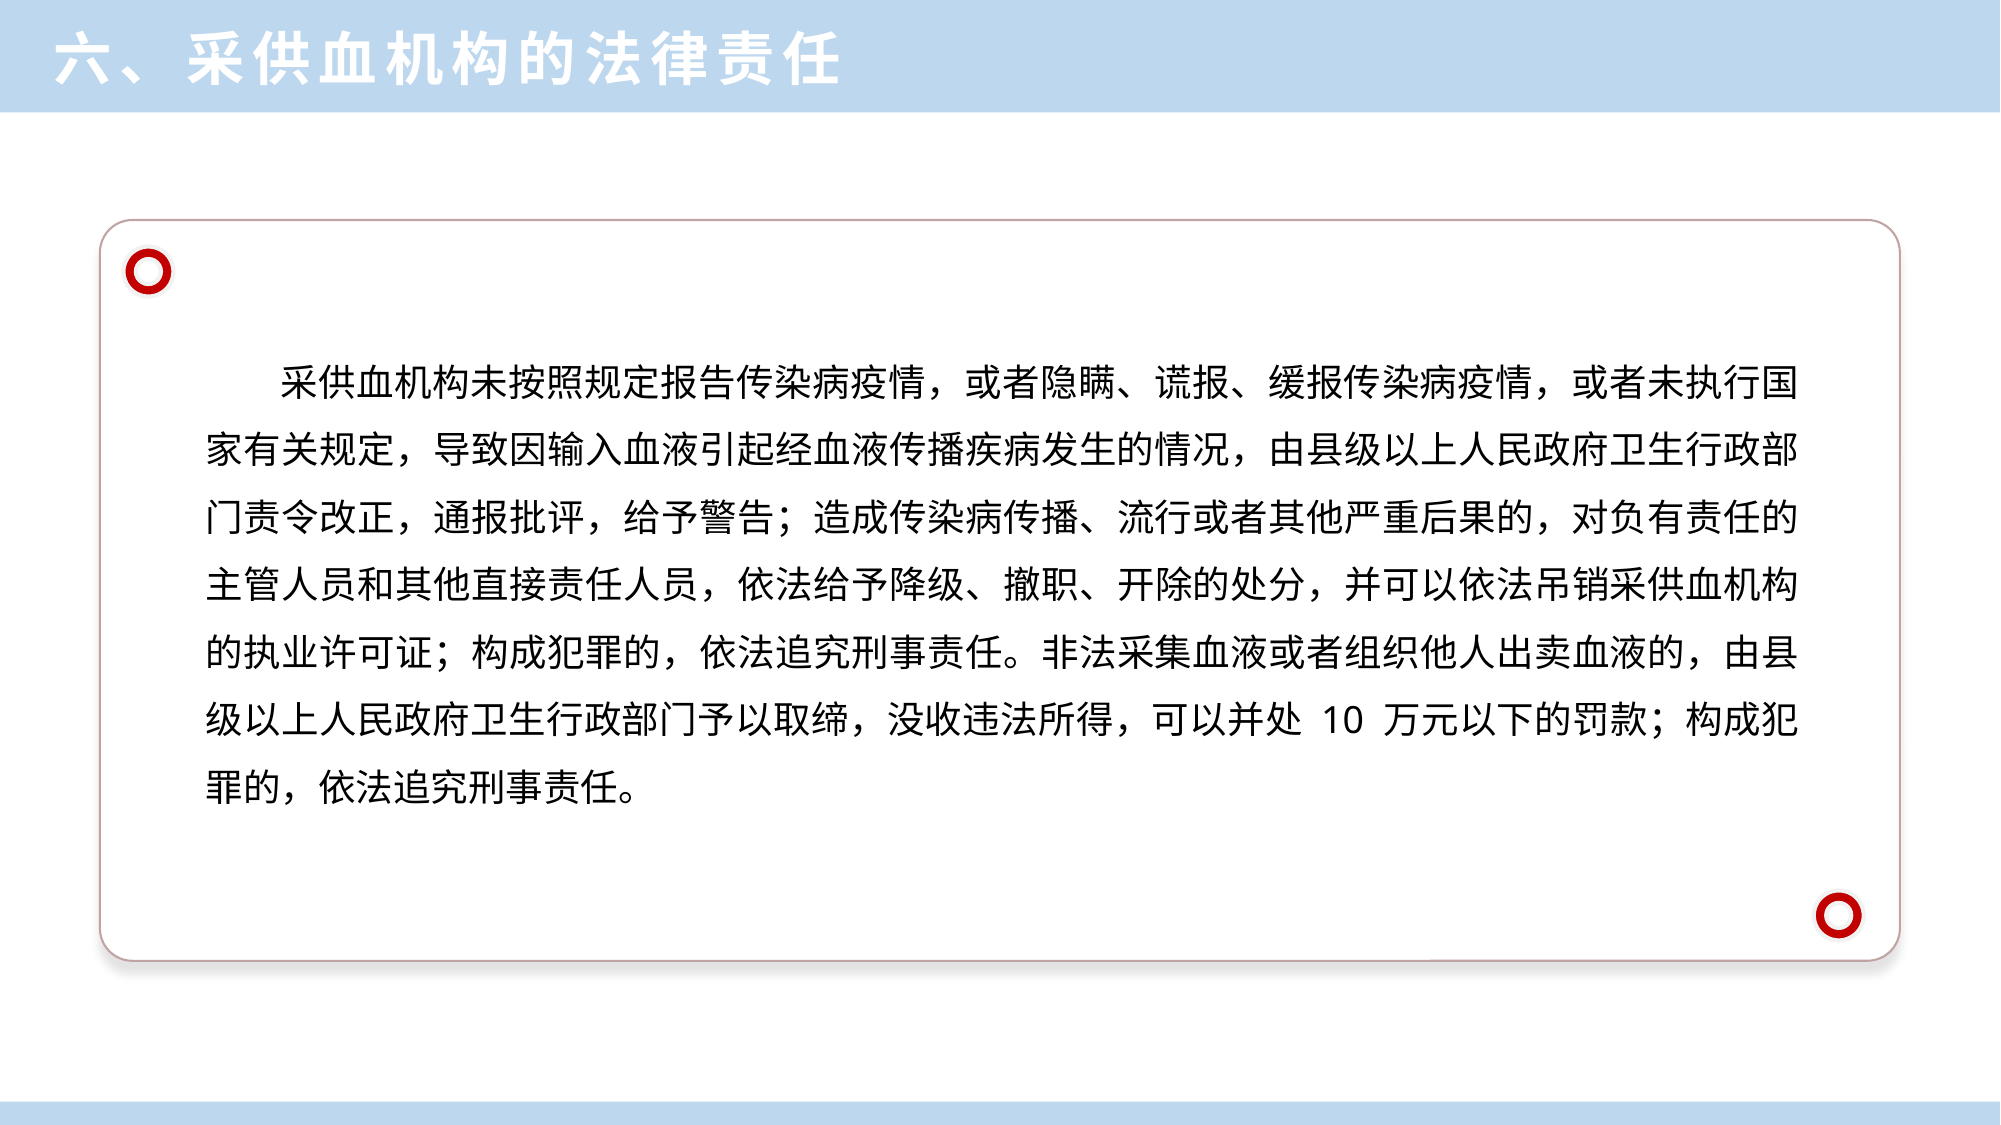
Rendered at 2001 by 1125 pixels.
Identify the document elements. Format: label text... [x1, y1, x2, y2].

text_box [99, 219, 1900, 961]
text_box 六、采供血机构的法律责任 [41, 16, 854, 98]
